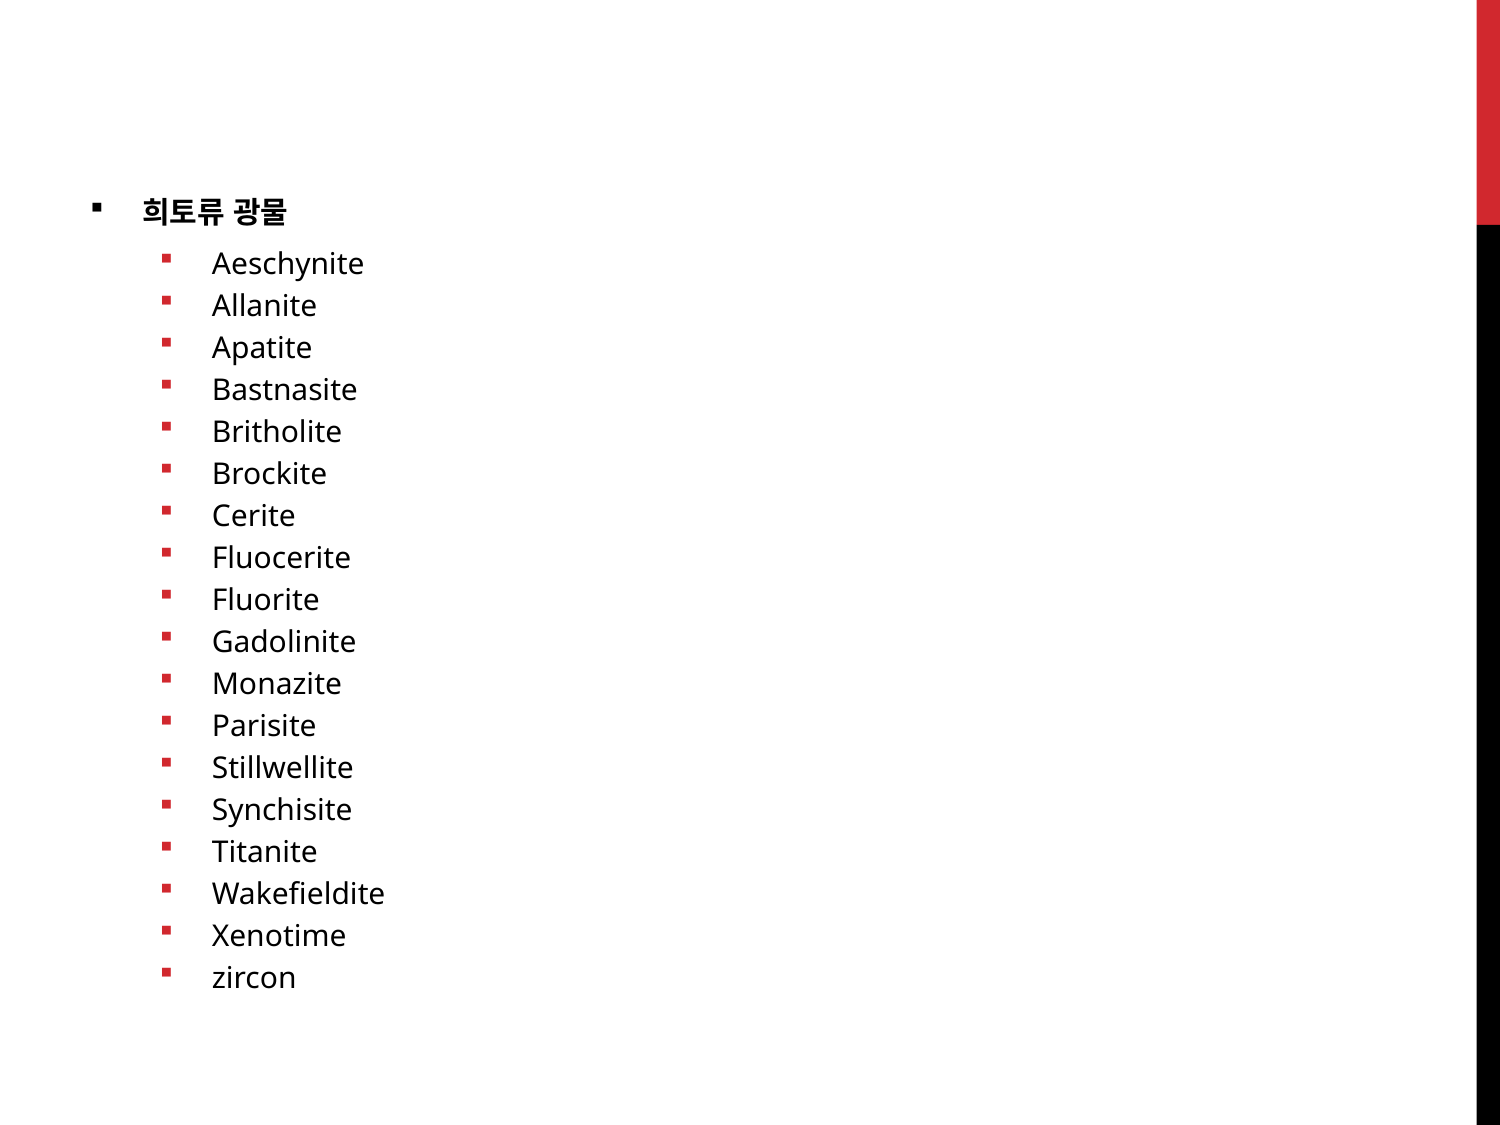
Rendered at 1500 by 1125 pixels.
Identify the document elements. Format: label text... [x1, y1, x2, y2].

list 희토류 광물 Aeschynite Allanite Apatite Bastnasite Britholite Brockite Cerite Fluocerite Fluorite Gadolinite Monazite Parisite Stillwellite Synchisite Titanite Wakefieldite Xenotime zircon [75, 113, 1325, 1005]
